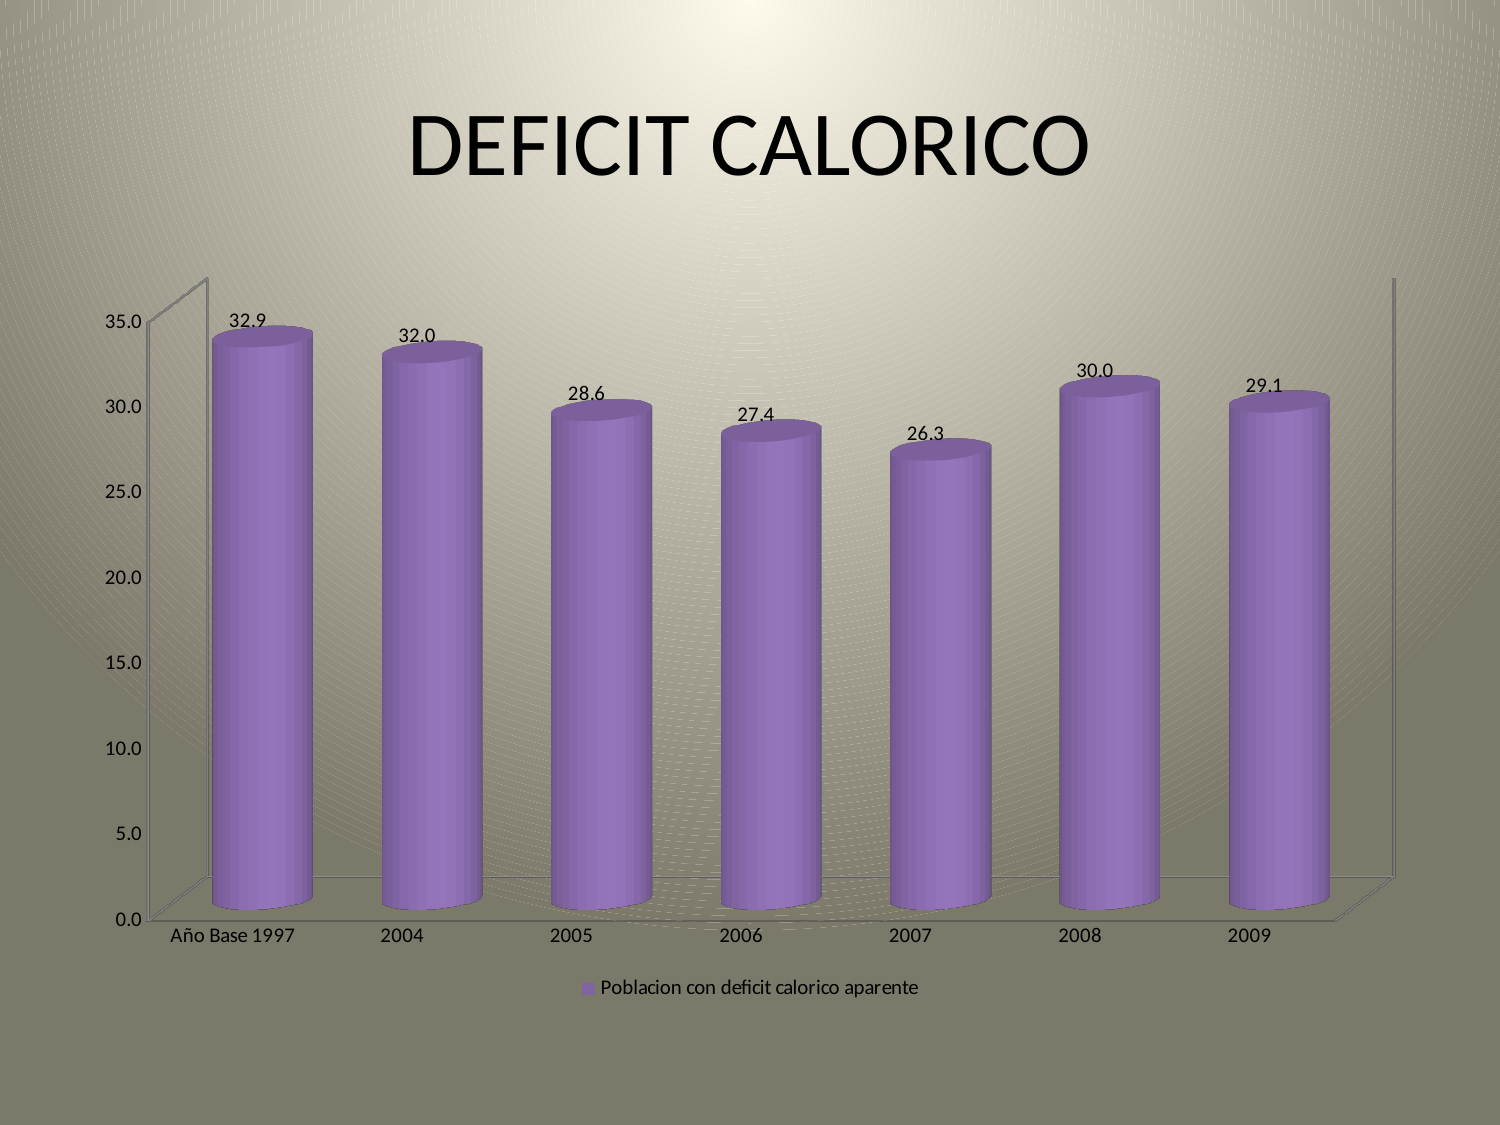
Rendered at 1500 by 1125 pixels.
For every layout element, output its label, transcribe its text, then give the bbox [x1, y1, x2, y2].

chart [74, 262, 1426, 1006]
title DEFICIT CALORICO [75, 45, 1425, 233]
